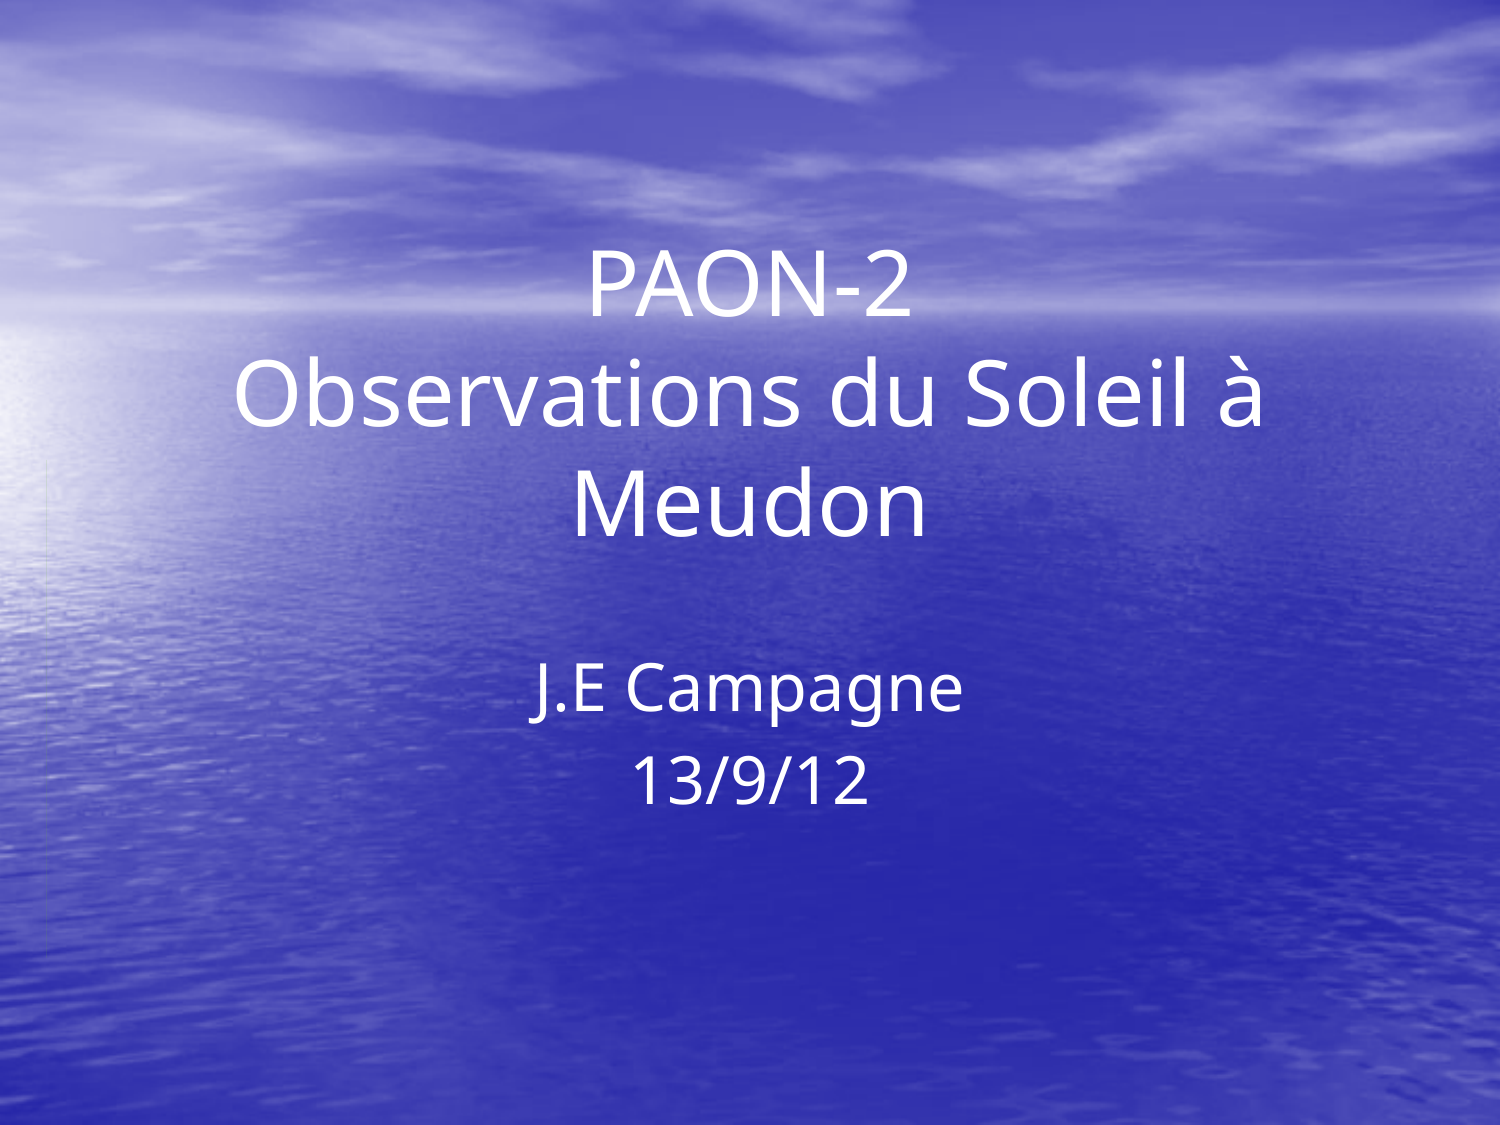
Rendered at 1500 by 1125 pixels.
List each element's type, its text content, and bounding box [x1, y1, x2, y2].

title PAON-2 Observations du Soleil à Meudon [112, 327, 1388, 563]
subtitle J.E Campagne 13/9/12 [224, 637, 1276, 926]
